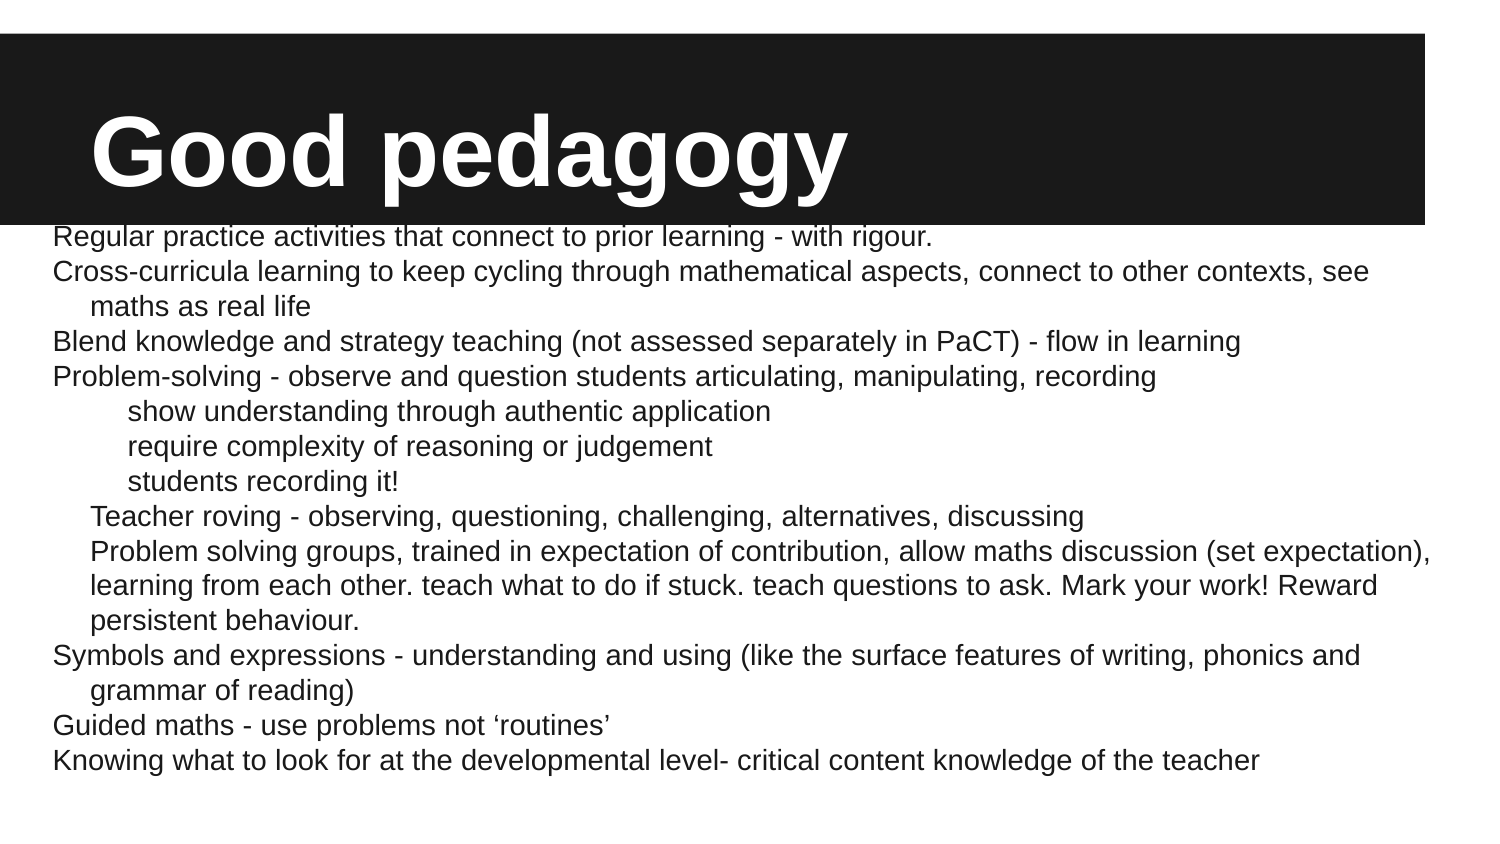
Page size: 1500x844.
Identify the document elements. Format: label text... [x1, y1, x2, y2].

list Regular practice activities that connect to prior learning - with rigour. Cross-curricula learning to keep cycling through mathematical aspects, connect to other contexts, see maths as real life Blend knowledge and strategy teaching (not assessed separately in PaCT) - flow in learning Problem-solving - observe and question students articulating, manipulating, recording show understanding through authentic application require complexity of reasoning or judgement students recording it! Teacher roving - observing, questioning, challenging, alternatives, discussing Problem solving groups, trained in expectation of contribution, allow maths discussion (set expectation), learning from each other. teach what to do if stuck. teach questions to ask. Mark your work! Reward persistent behaviour. Symbols and expressions - understanding and using (like the surface features of writing, phonics and grammar of reading) Guided maths - use problems not ‘routines’ Knowing what to look for at the developmental level- critical content knowledge of the teacher [0, 202, 1463, 771]
title Good pedagogy [75, 33, 1425, 202]
